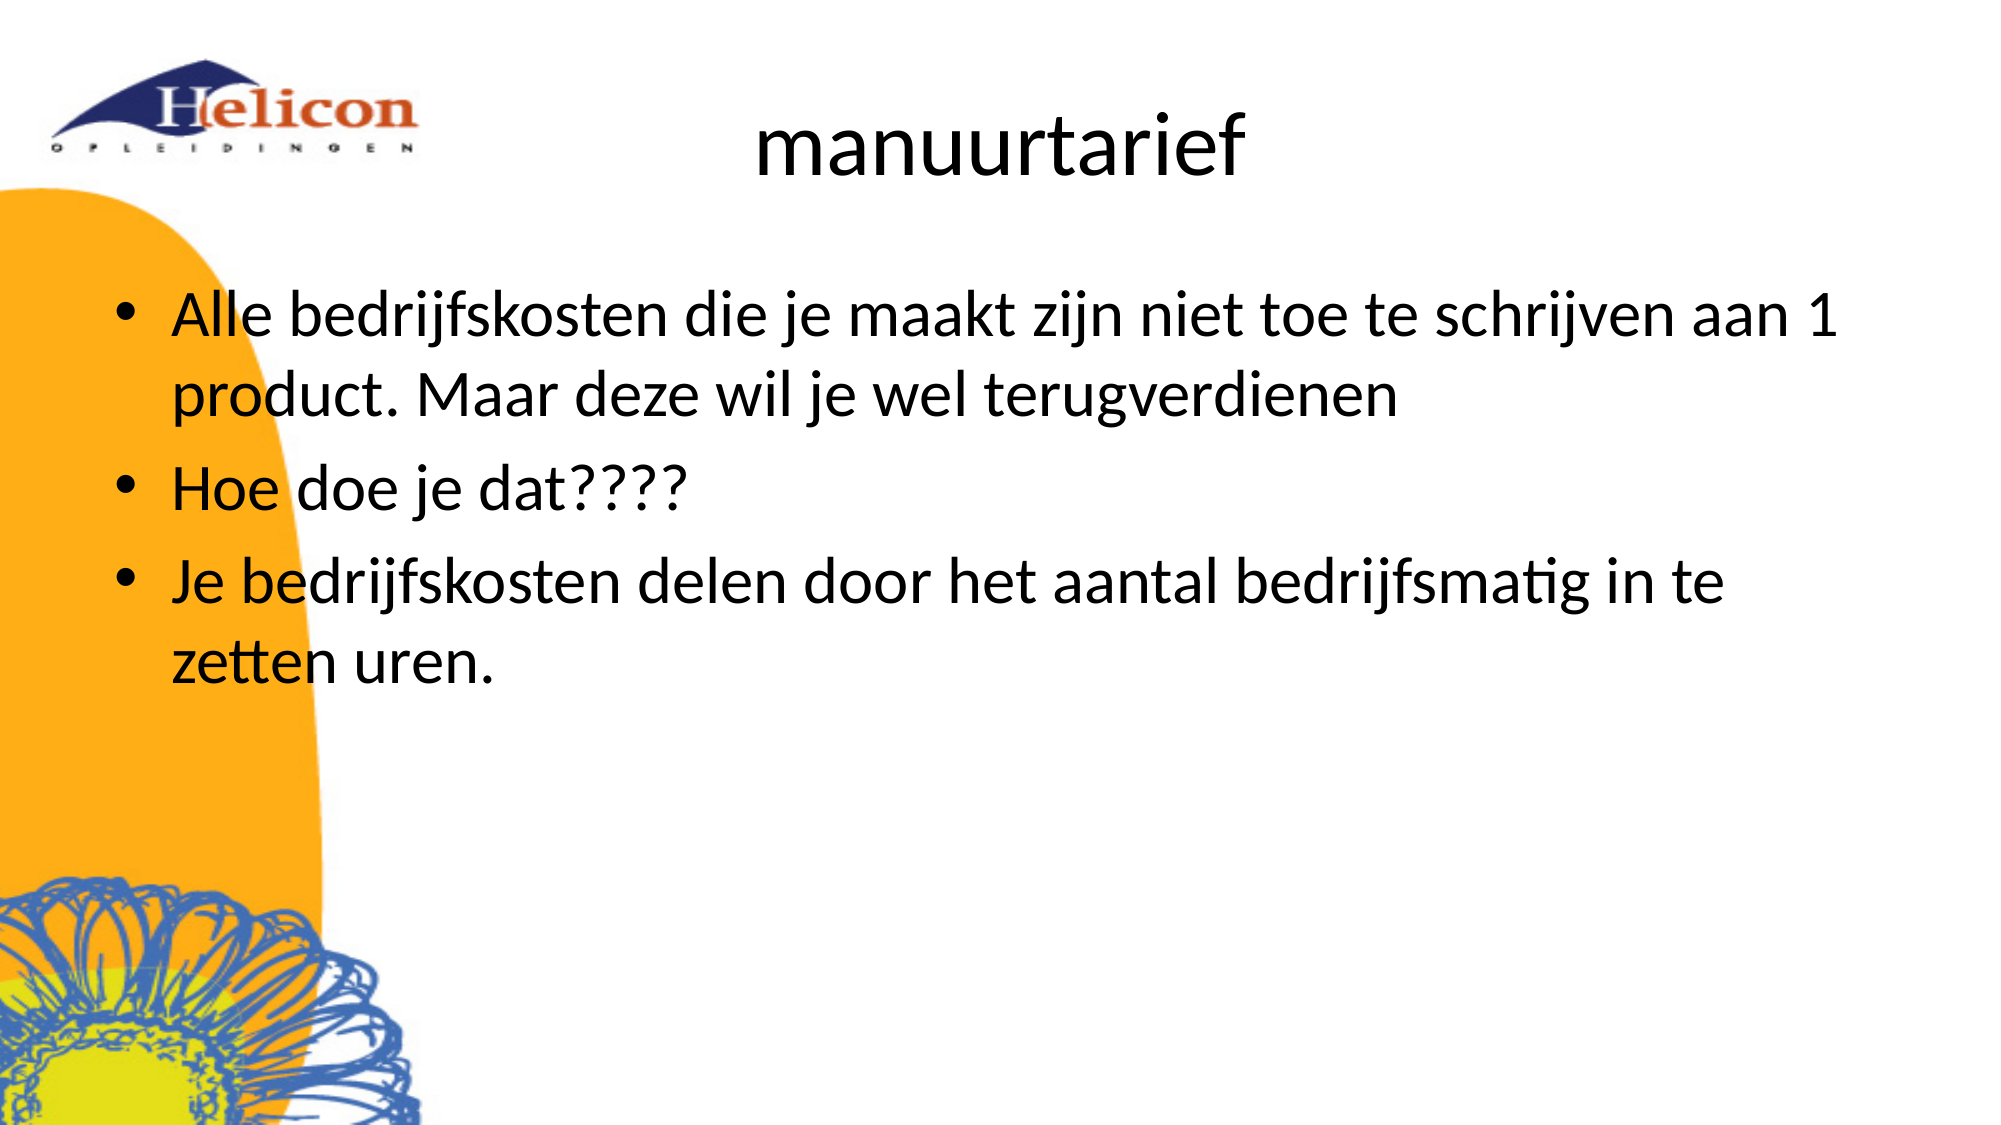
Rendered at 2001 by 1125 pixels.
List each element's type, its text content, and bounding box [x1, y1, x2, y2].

picture [0, 0, 2001, 1125]
title manuurtarief [99, 45, 1900, 233]
list Alle bedrijfskosten die je maakt zijn niet toe te schrijven aan 1 product. Maar deze wil je wel terugverdienen Hoe doe je dat???? Je bedrijfskosten delen door het aantal bedrijfsmatig in te zetten uren. [99, 262, 1900, 1005]
